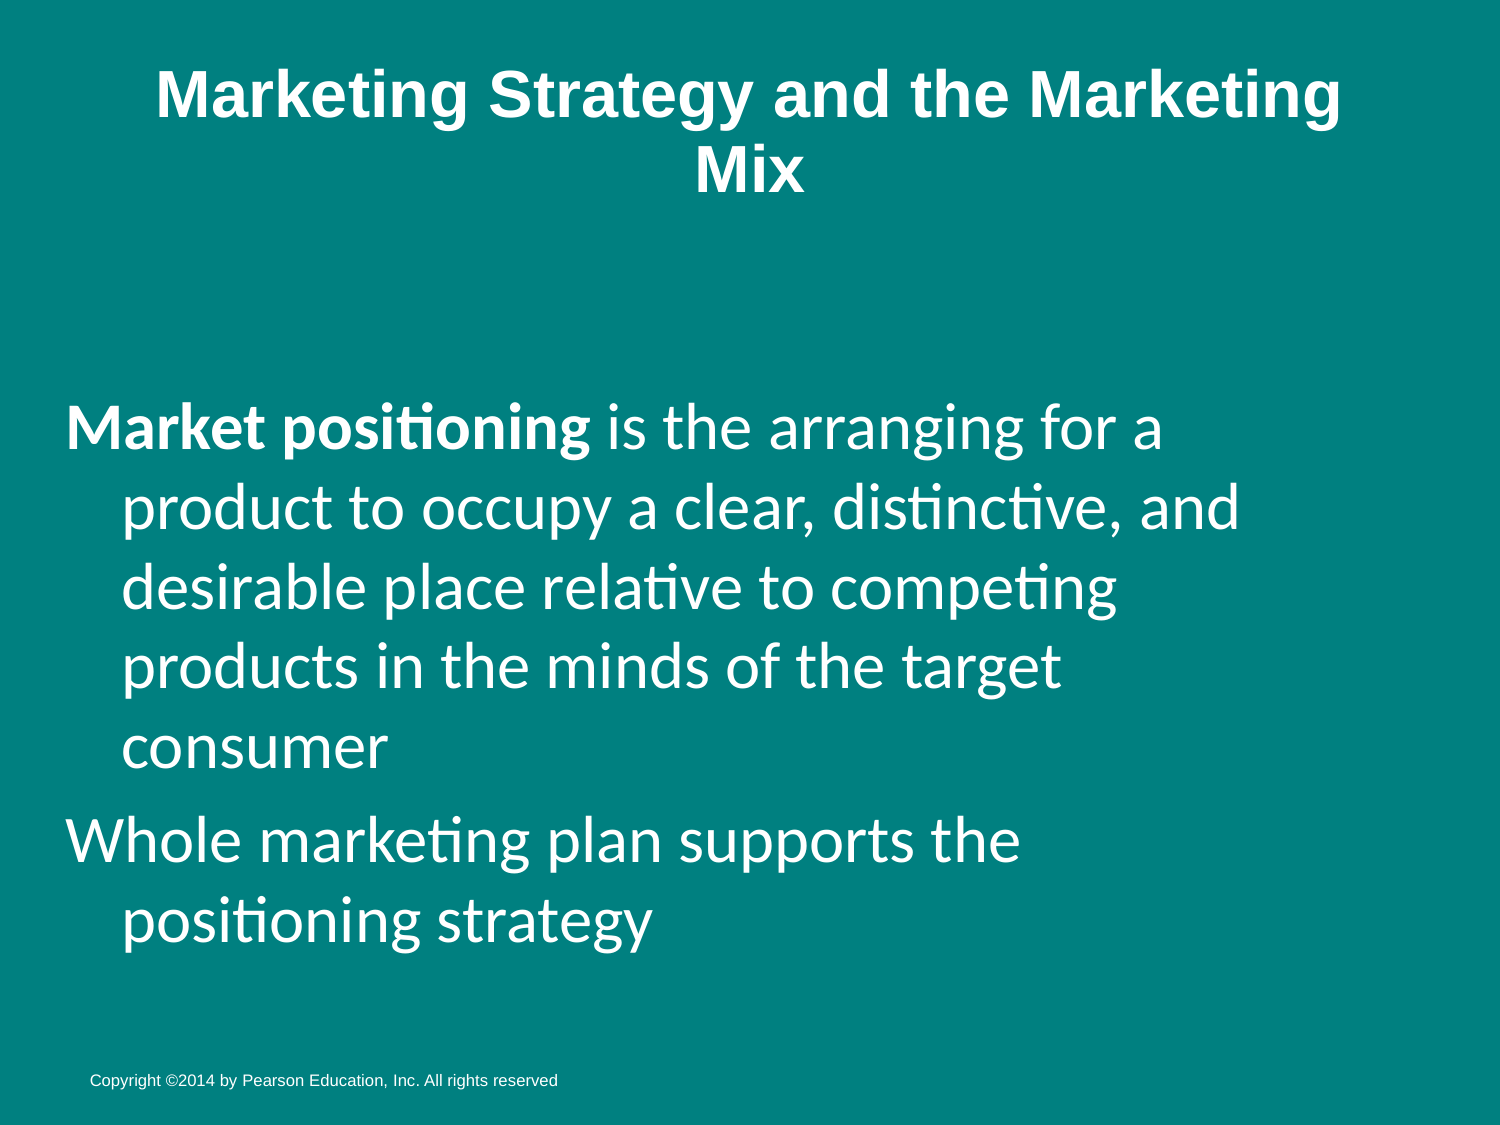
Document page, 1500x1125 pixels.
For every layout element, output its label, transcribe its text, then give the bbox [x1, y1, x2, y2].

list Market positioning is the arranging for a product to occupy a clear, distinctive, and desirable place relative to competing products in the minds of the target consumer Whole marketing plan supports the positioning strategy [49, 374, 1326, 1018]
title Marketing Strategy and the Marketing Mix [112, 37, 1388, 226]
text_box Copyright ©2014 by Pearson Education, Inc. All rights reserved [74, 1062, 825, 1098]
